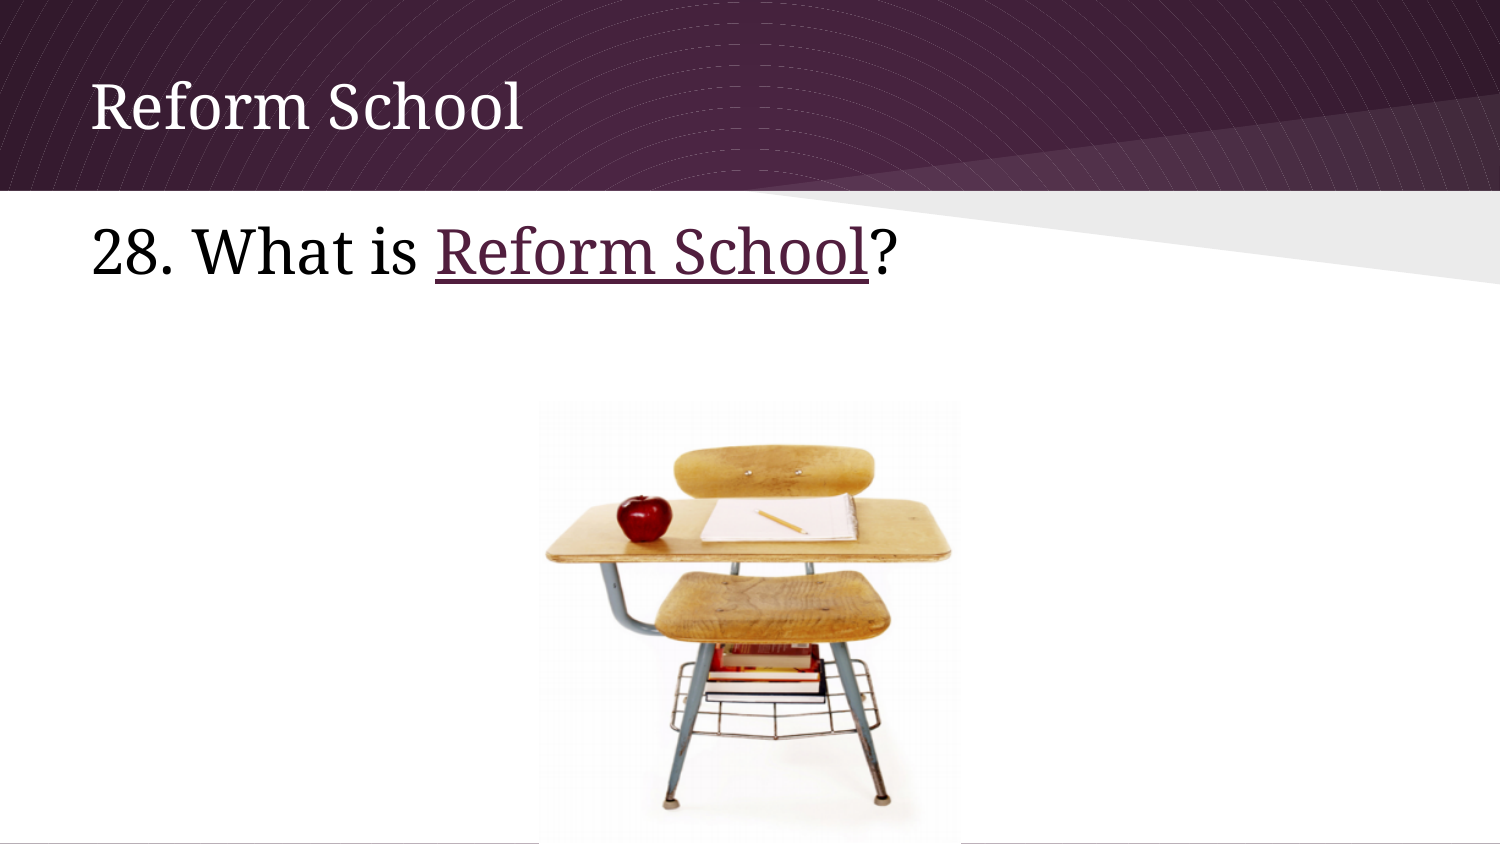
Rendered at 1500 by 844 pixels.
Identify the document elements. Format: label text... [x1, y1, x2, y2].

picture [538, 401, 962, 844]
title Reform School [75, 18, 1425, 190]
list 28. What is Reform School? [75, 196, 1425, 702]
